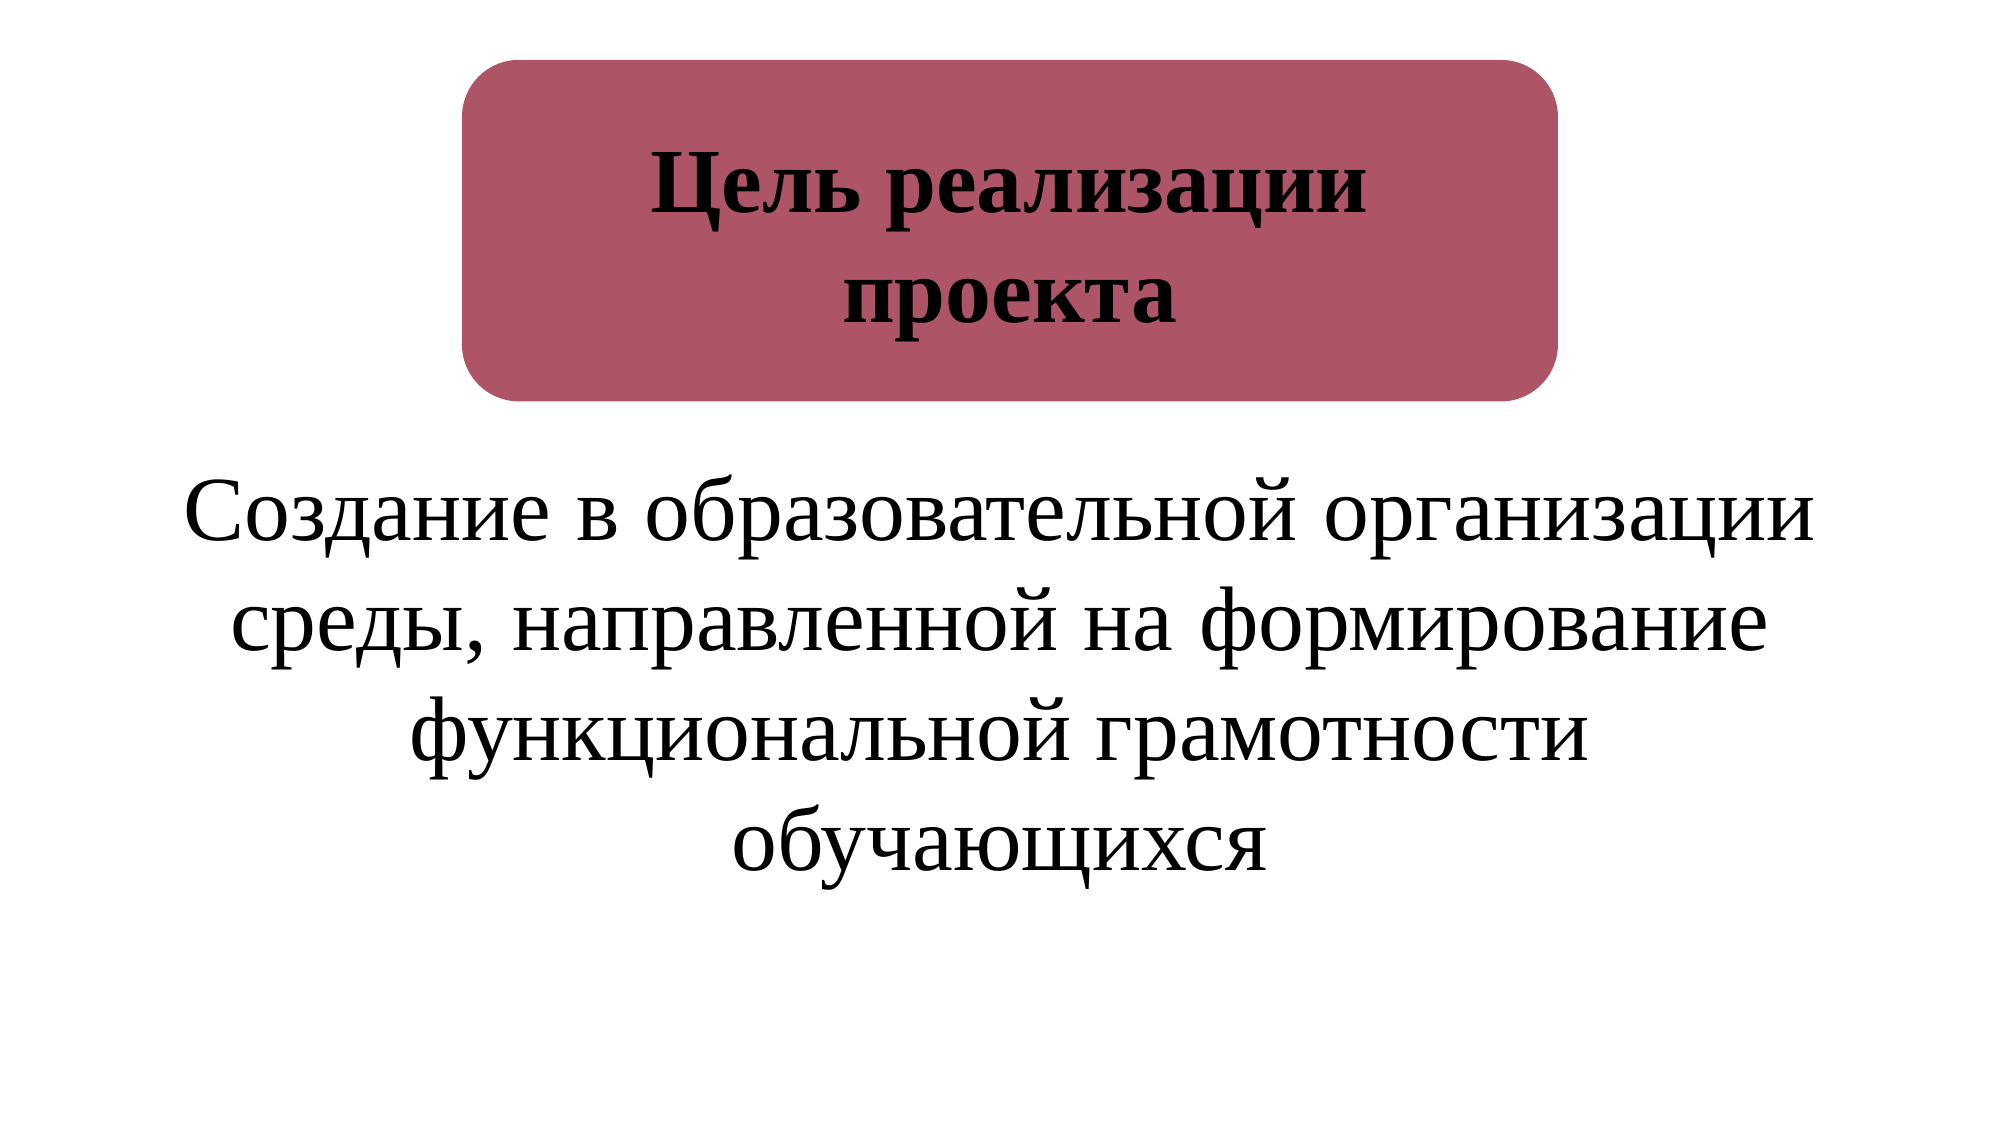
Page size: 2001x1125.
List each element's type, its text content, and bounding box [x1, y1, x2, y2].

text_box [137, 59, 1863, 278]
text_box Цель реализации проекта [460, 278, 1559, 299]
text_box [137, 299, 1863, 331]
text_box Создание в образовательной организации среды, направленной на формирование функциональной грамотности обучающихся [137, 331, 1863, 1116]
